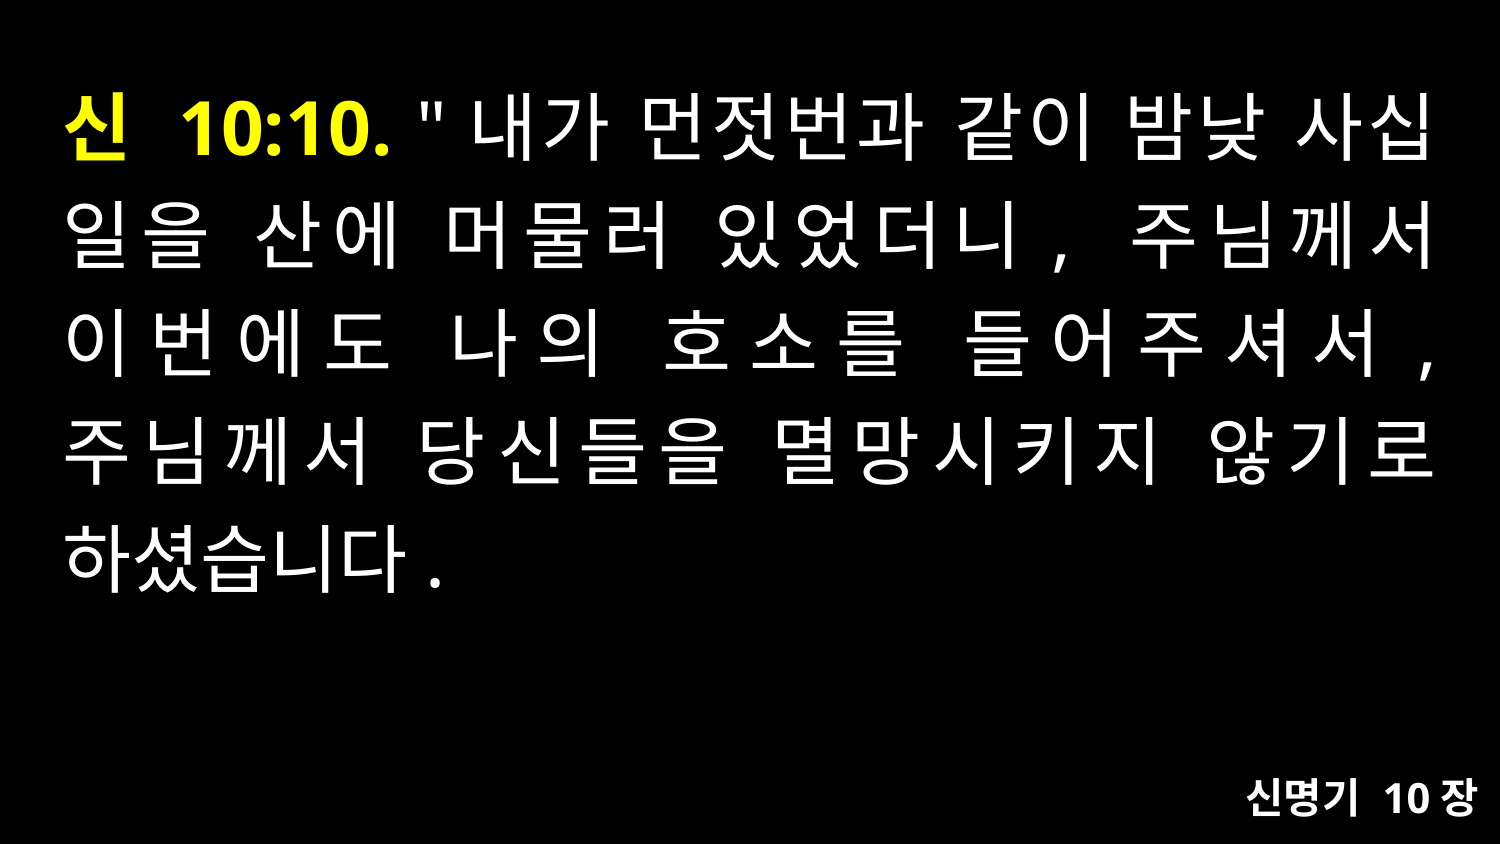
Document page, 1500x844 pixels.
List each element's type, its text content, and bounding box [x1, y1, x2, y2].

subtitle 신명기 10장 [916, 770, 1500, 844]
title 신 10:10. "내가 먼젓번과 같이 밤낮 사십 일을 산에 머물러 있었더니, 주님께서 이번에도 나의 호소를 들어주셔서, 주님께서 당신들을 멸망시키지 않기로 하셨습니다. [0, 0, 1500, 844]
